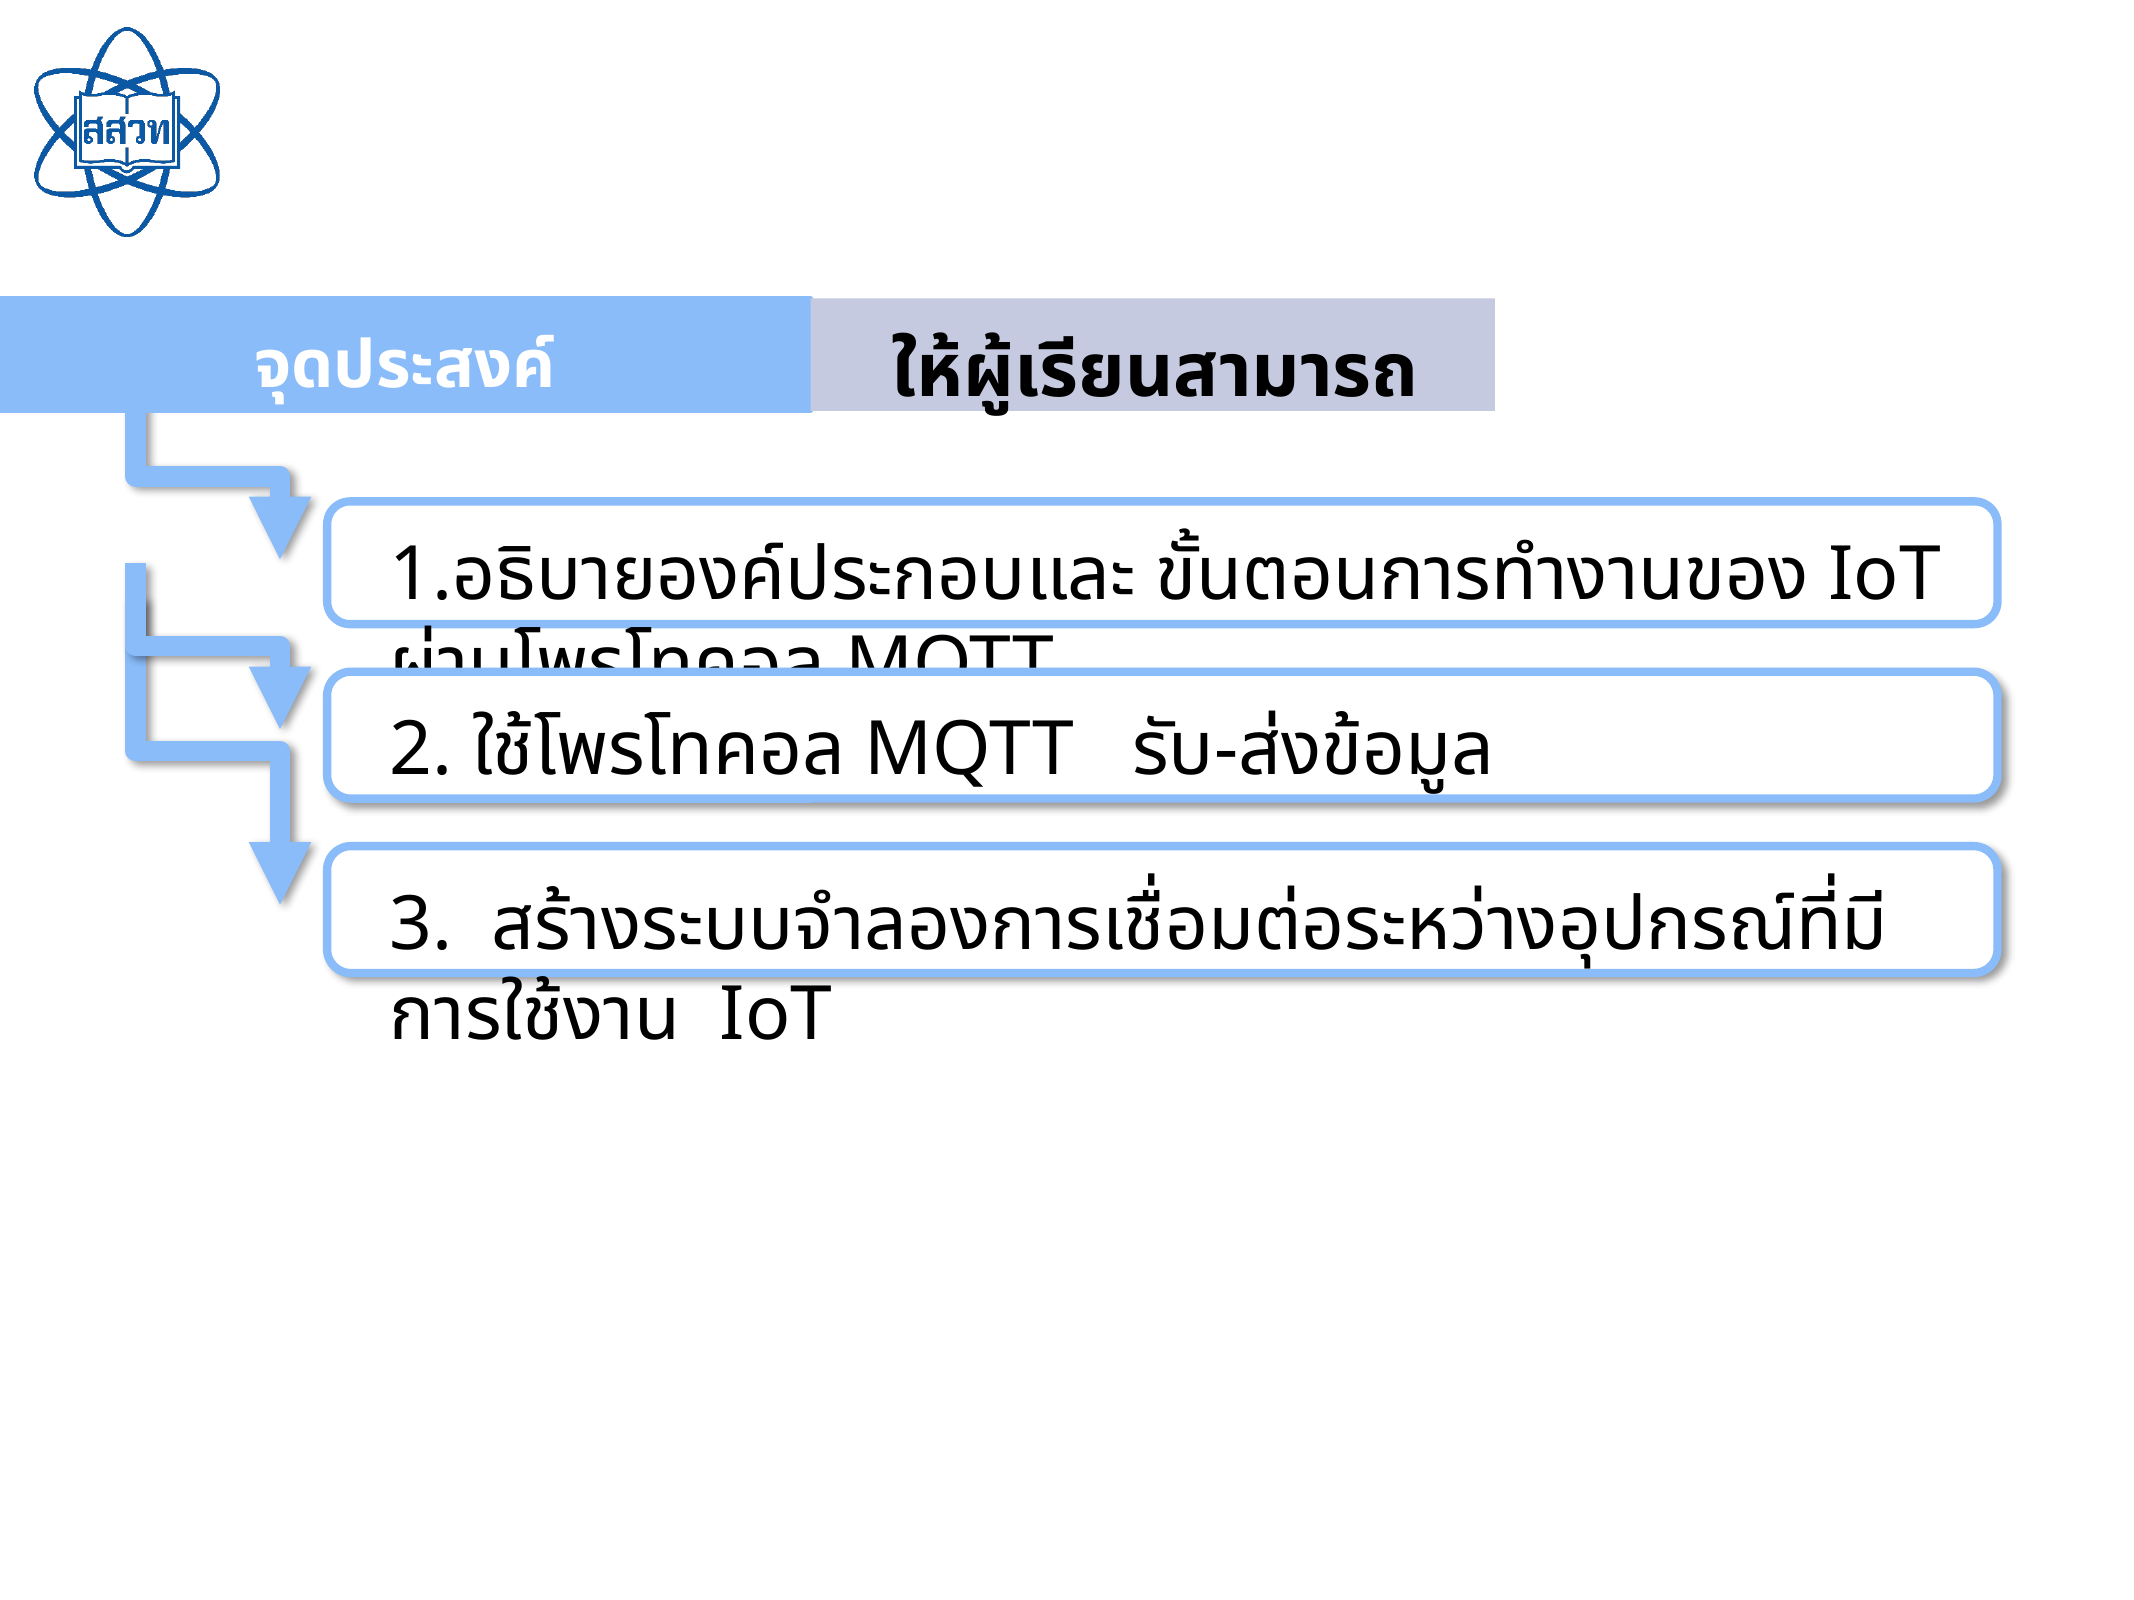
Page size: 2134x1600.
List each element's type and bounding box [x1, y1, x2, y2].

text_box [124, 573, 292, 719]
picture [33, 27, 220, 237]
text_box [810, 298, 1498, 411]
text_box [326, 501, 1998, 666]
text_box [53, 678, 362, 824]
text_box [326, 845, 1998, 974]
text_box [326, 671, 1998, 799]
text_box [124, 416, 292, 549]
text_box [0, 298, 807, 411]
